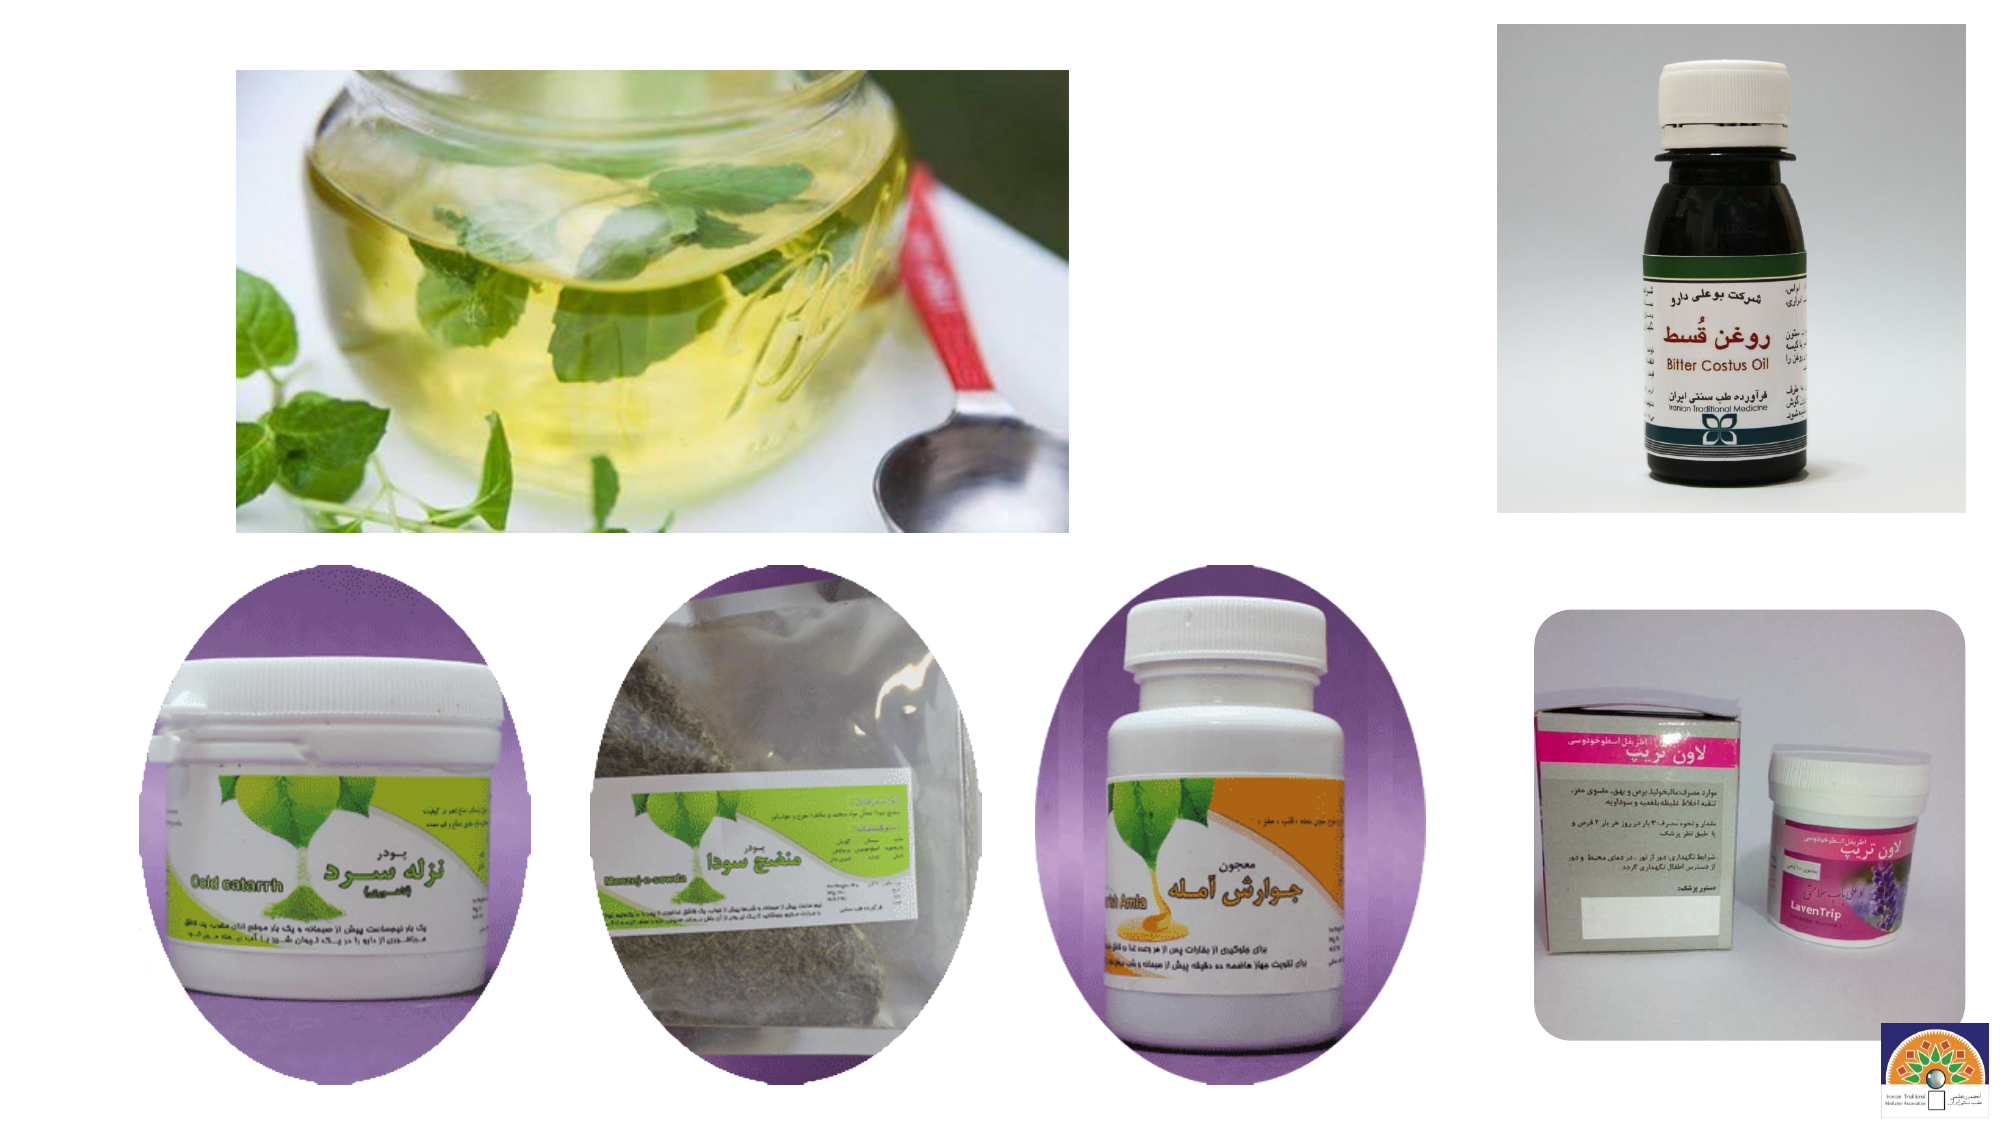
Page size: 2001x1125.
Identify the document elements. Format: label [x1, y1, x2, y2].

picture [139, 565, 531, 1085]
picture [1534, 609, 1990, 1118]
picture [1035, 565, 1426, 1085]
picture [236, 70, 1069, 533]
picture [1497, 24, 1966, 513]
picture [590, 565, 982, 1085]
